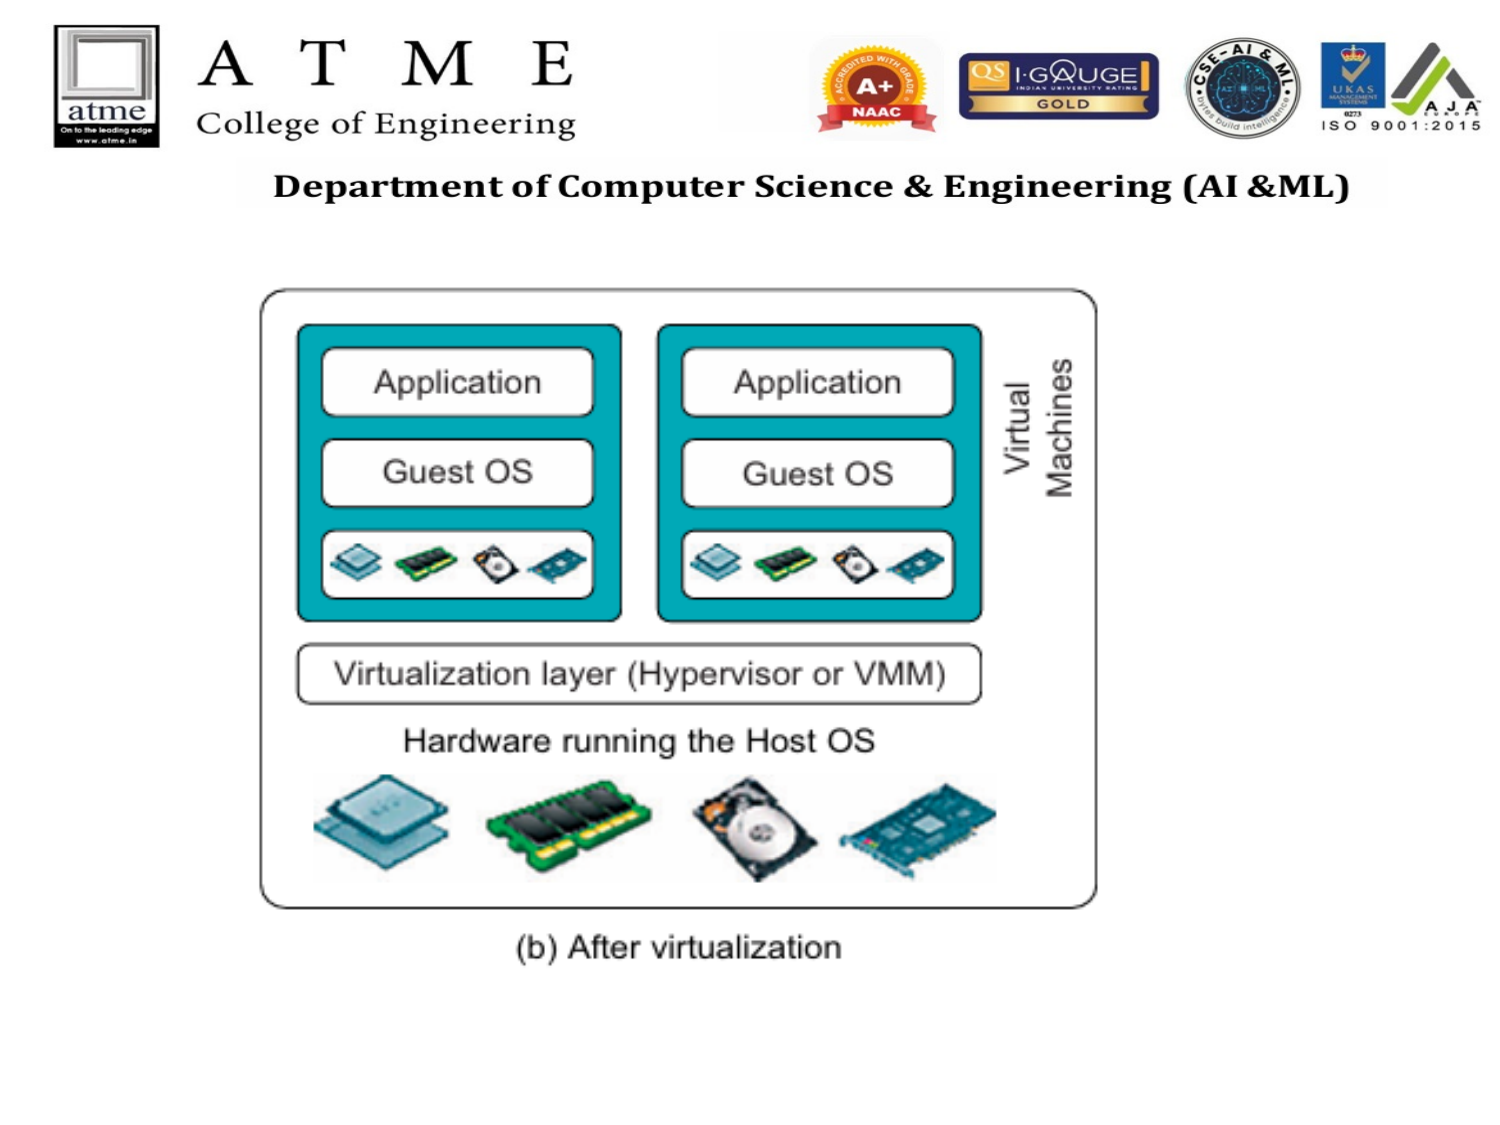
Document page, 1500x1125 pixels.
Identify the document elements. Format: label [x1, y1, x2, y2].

picture [224, 237, 1105, 986]
picture [24, 0, 1500, 226]
